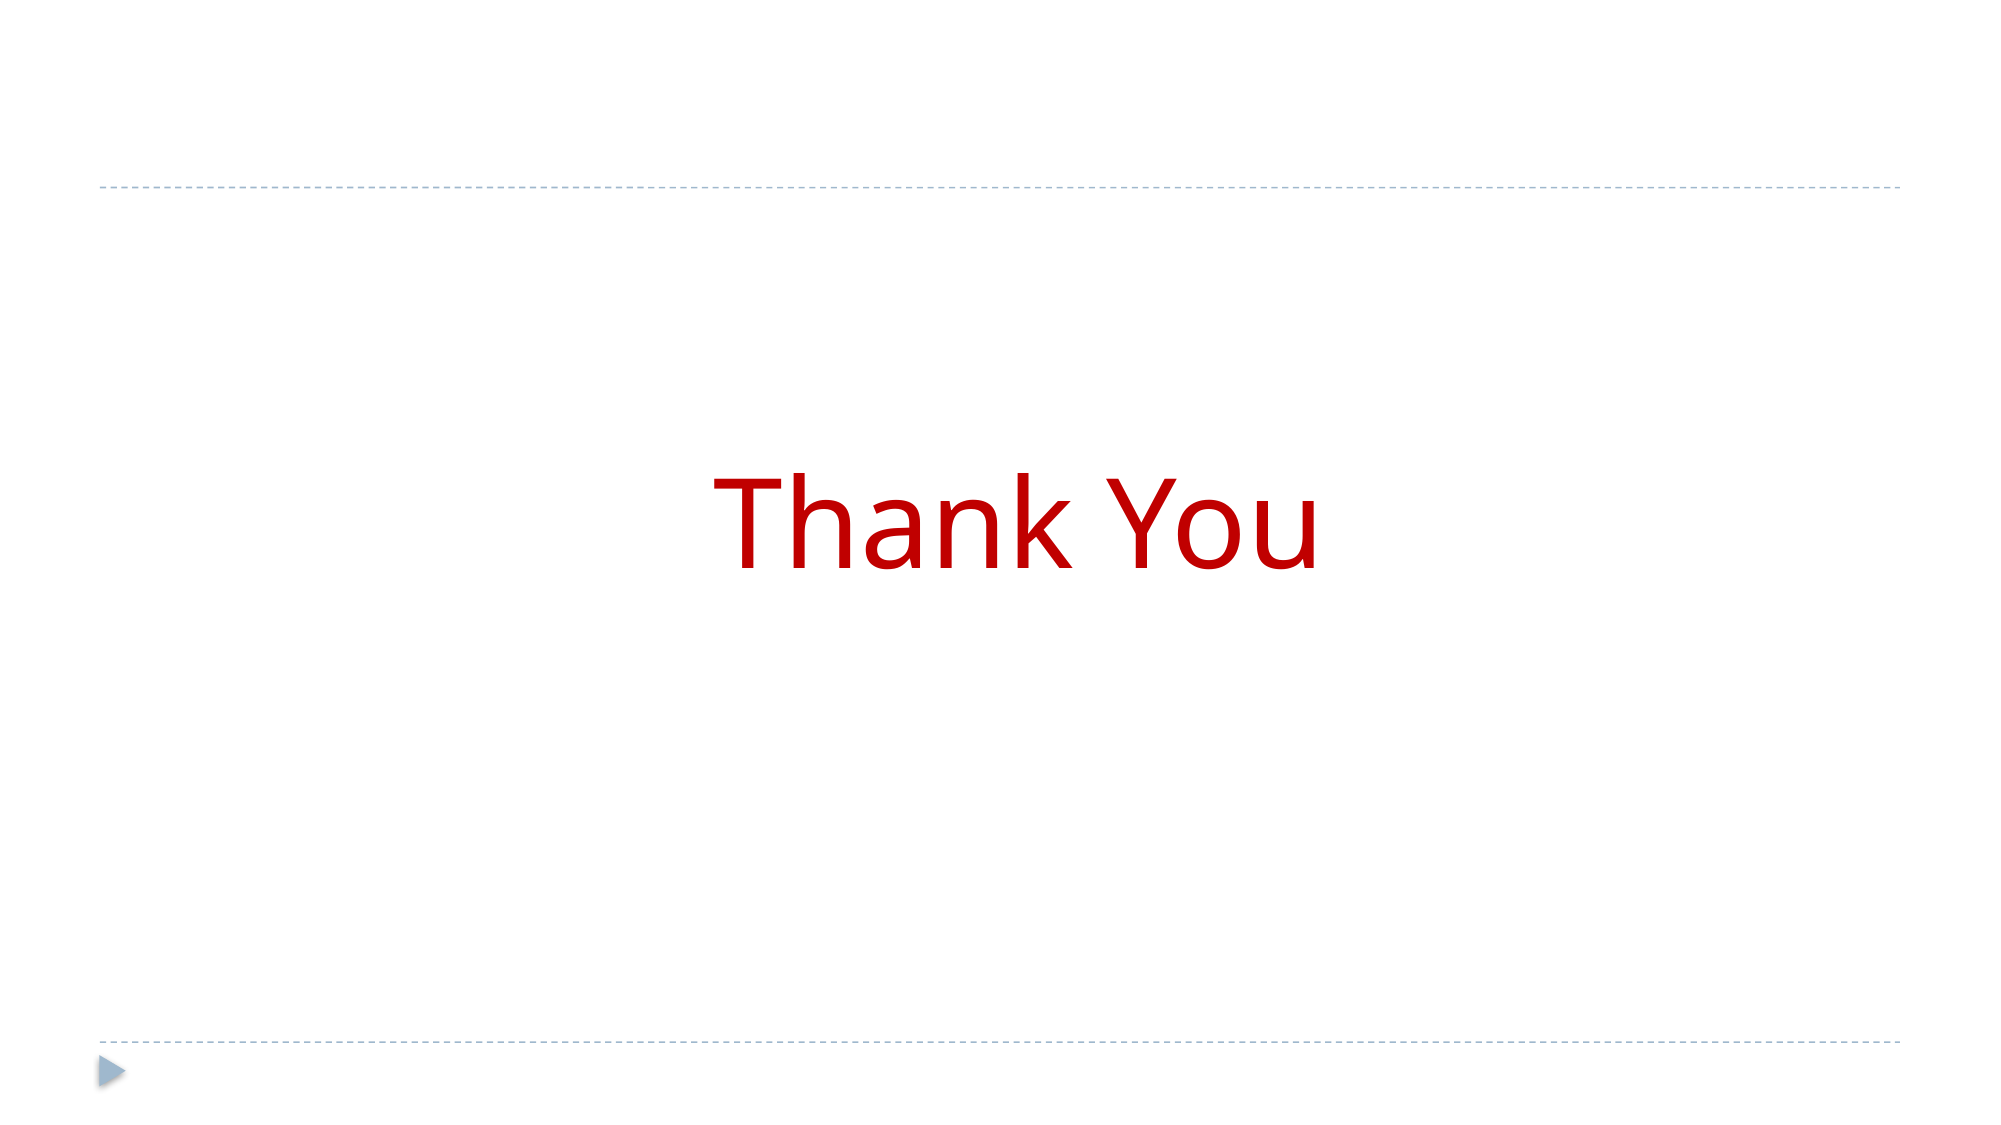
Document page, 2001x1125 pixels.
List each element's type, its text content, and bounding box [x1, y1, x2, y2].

title Thank You [696, 436, 1342, 585]
